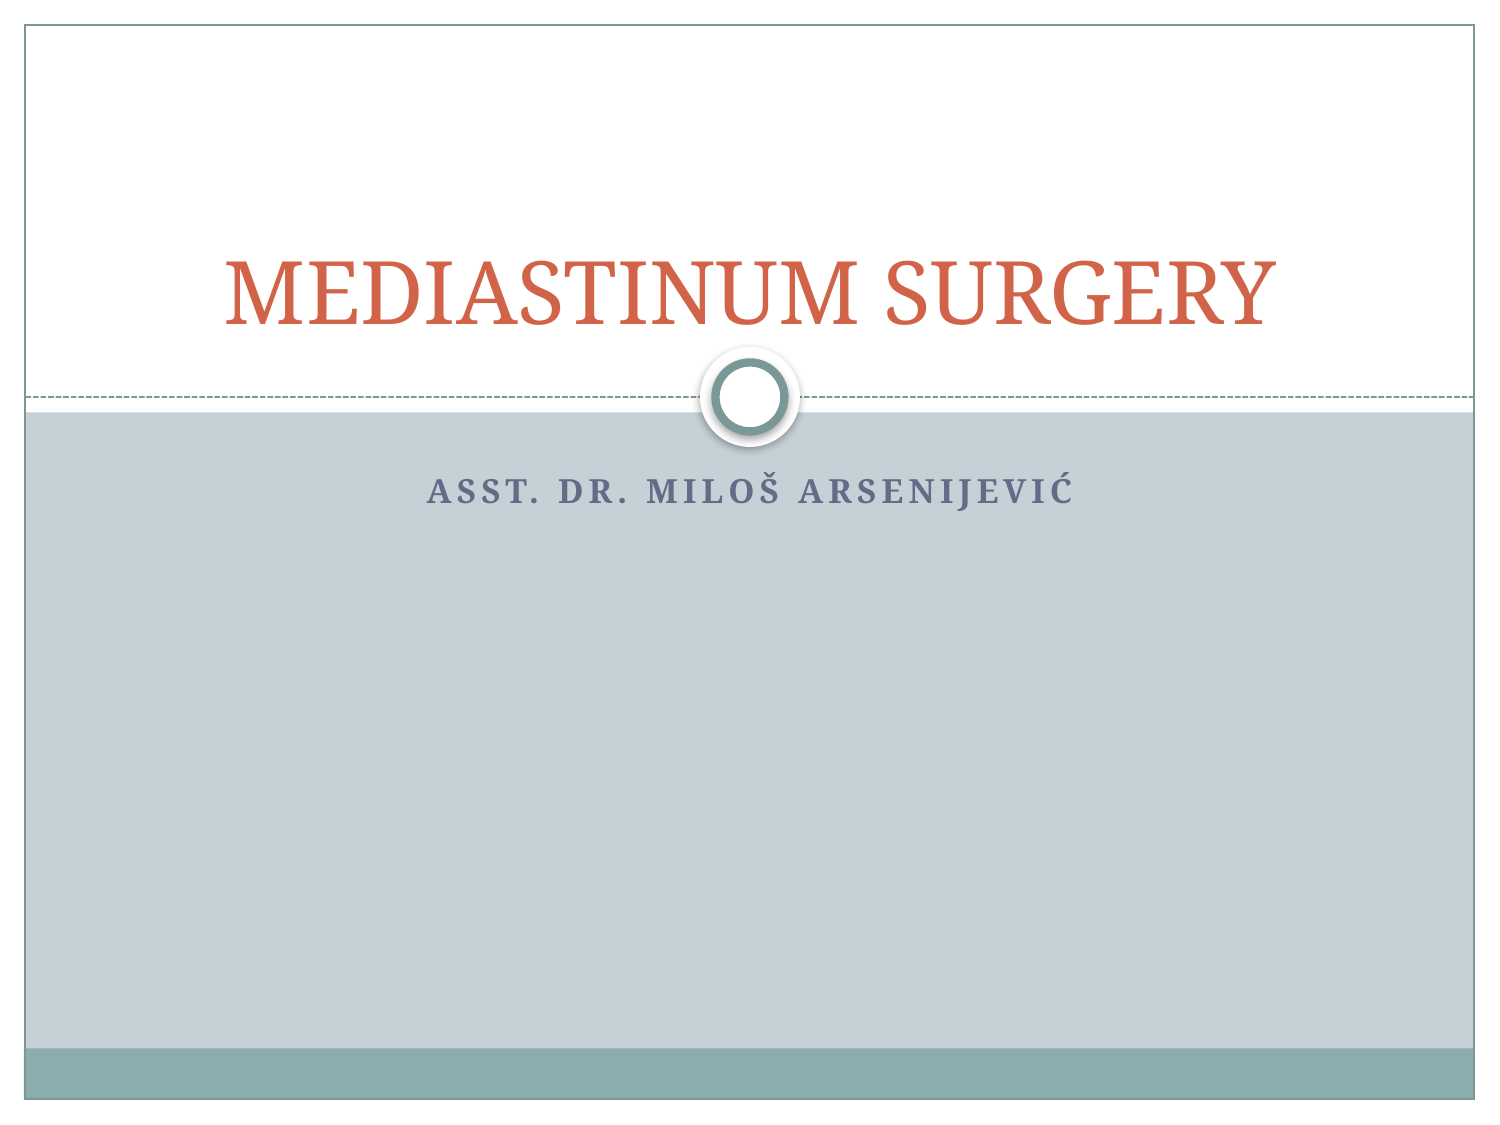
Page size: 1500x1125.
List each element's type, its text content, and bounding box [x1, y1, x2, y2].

title MEDIASTINUM SURGERY [112, 62, 1388, 350]
subtitle Asst. Dr. Miloš Arsenijević [225, 462, 1275, 750]
